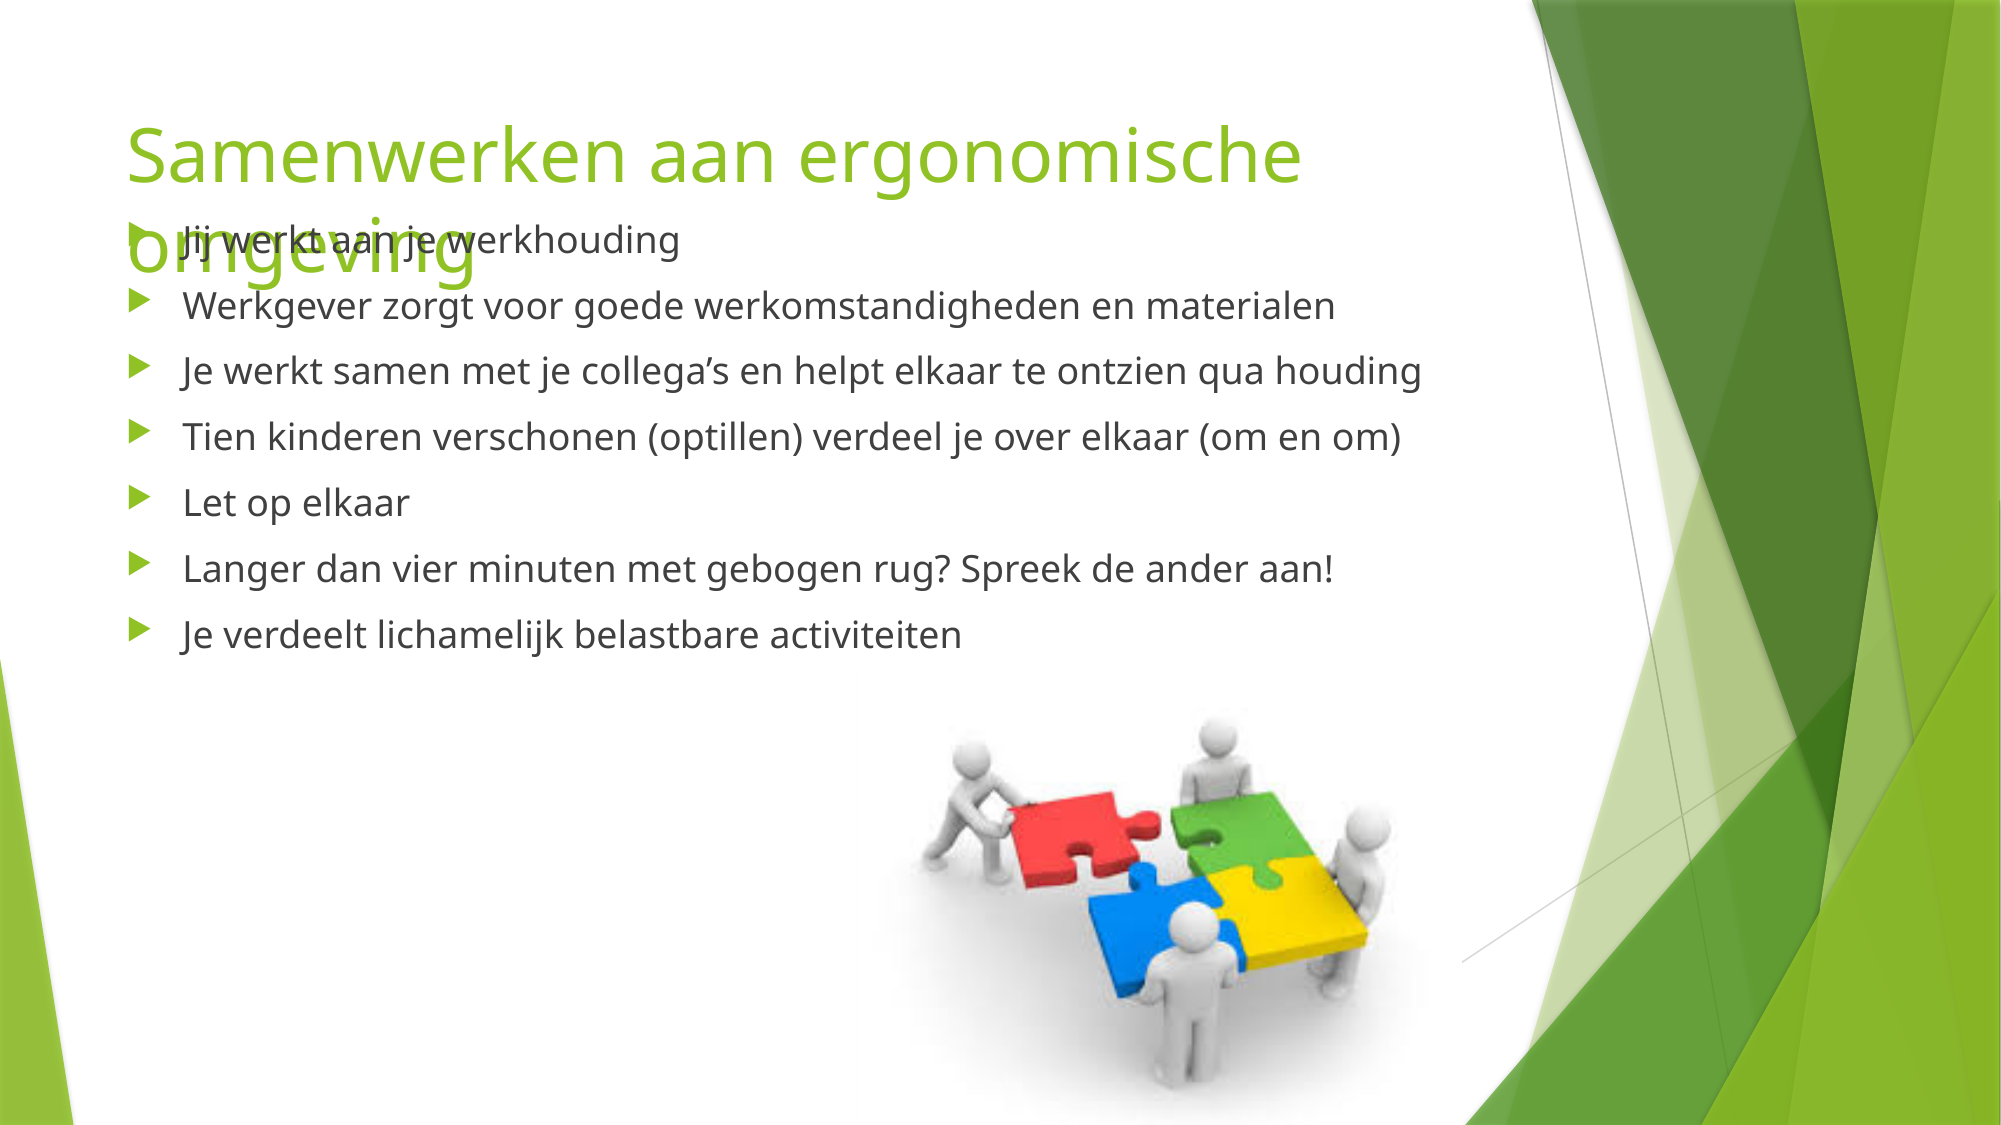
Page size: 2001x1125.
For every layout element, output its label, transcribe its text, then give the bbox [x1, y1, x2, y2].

picture [854, 670, 1462, 1125]
list Jij werkt aan je werkhouding Werkgever zorgt voor goede werkomstandigheden en materialen Je werkt samen met je collega’s en helpt elkaar te ontzien qua houding Tien kinderen verschonen (optillen) verdeel je over elkaar (om en om) Let op elkaar Langer dan vier minuten met gebogen rug? Spreek de ander aan! Je verdeelt lichamelijk belastbare activiteiten [111, 208, 1522, 845]
title Samenwerken aan ergonomische omgeving [111, 99, 1644, 317]
